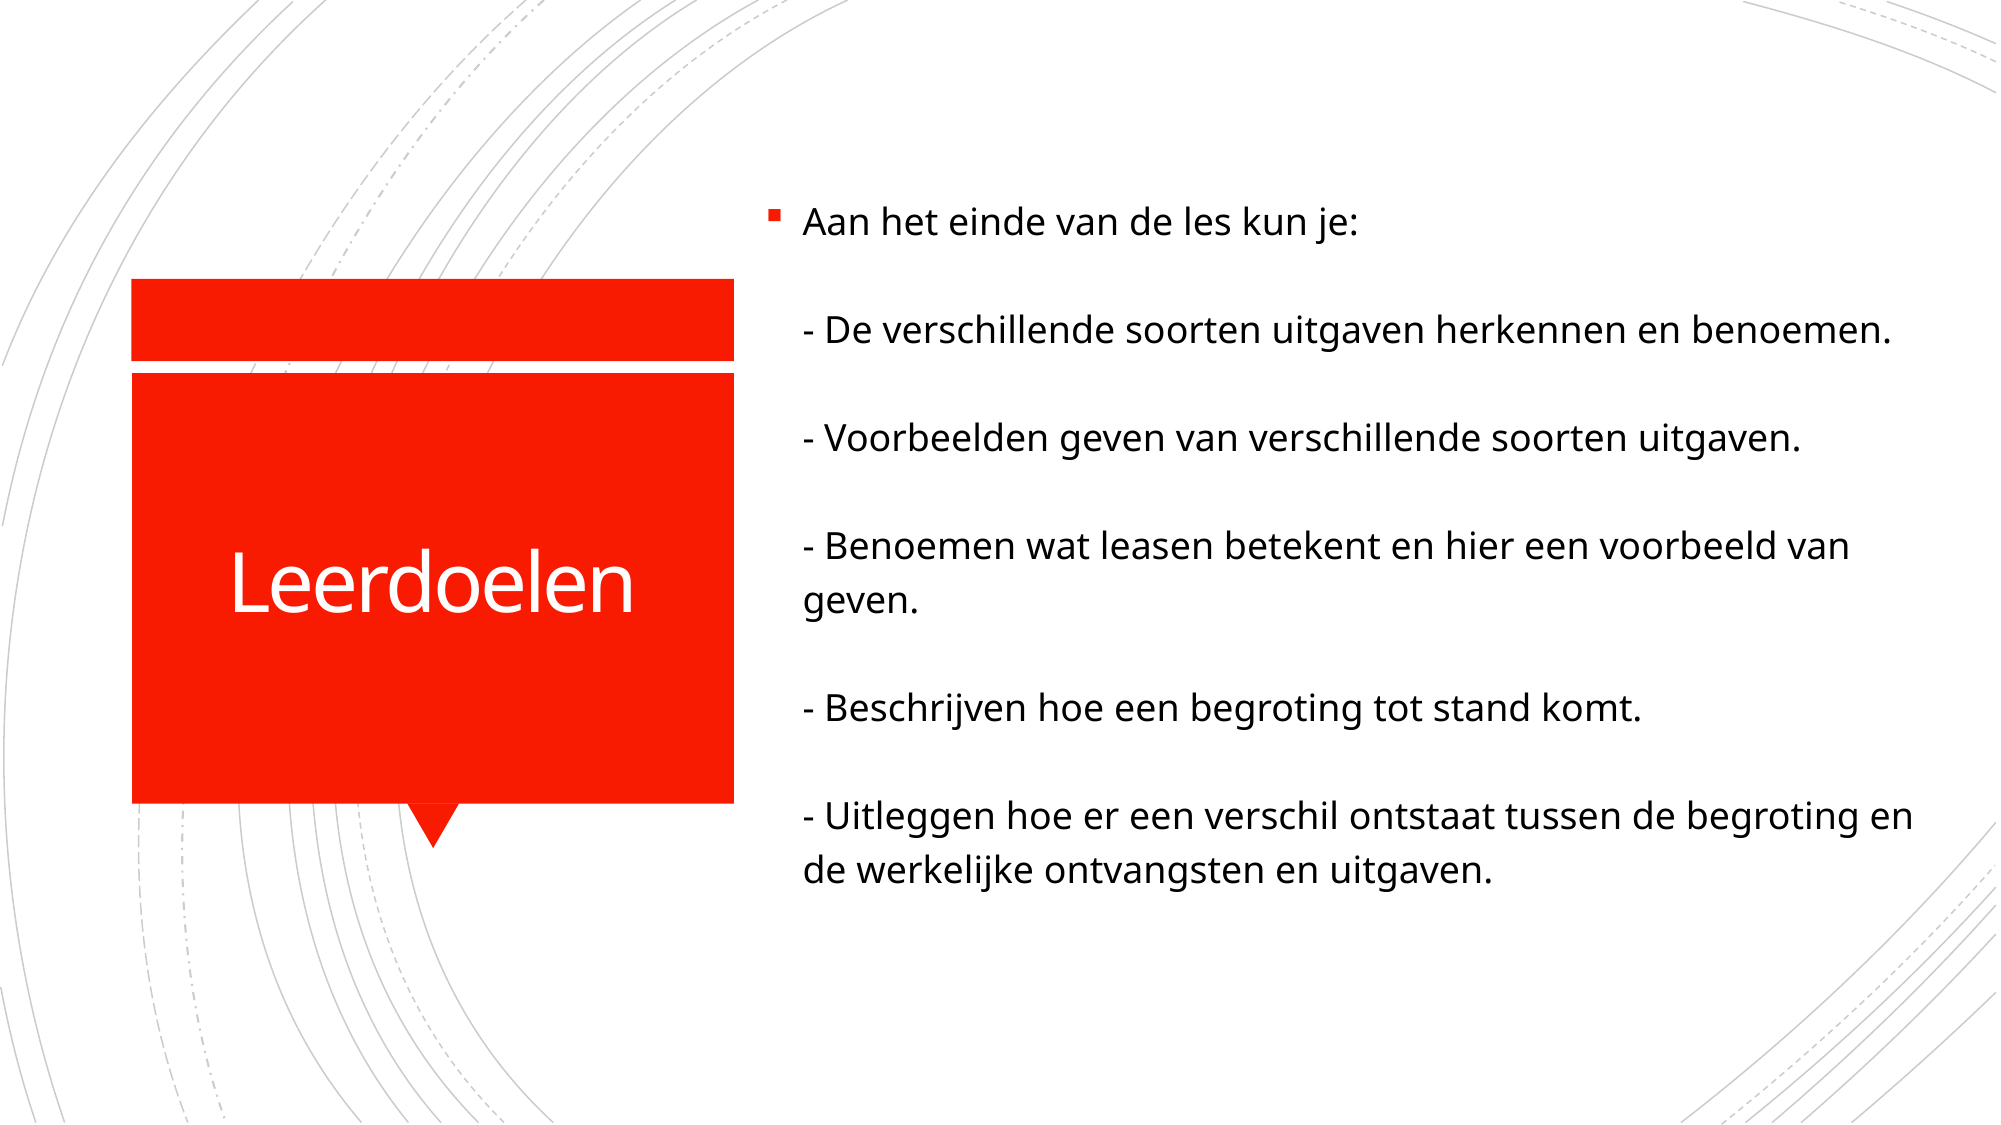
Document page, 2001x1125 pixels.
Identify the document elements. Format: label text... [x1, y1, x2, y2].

list Aan het einde van de les kun je: - De verschillende soorten uitgaven herkennen en benoemen. - Voorbeelden geven van verschillende soorten uitgaven. - Benoemen wat leasen betekent en hier een voorbeeld van geven. - Beschrijven hoe een begroting tot stand komt. - Uitleggen hoe er een verschil ontstaat tussen de begroting en de werkelijke ontvangsten en uitgaven. [750, 131, 1983, 993]
title Leerdoelen [145, 385, 720, 789]
